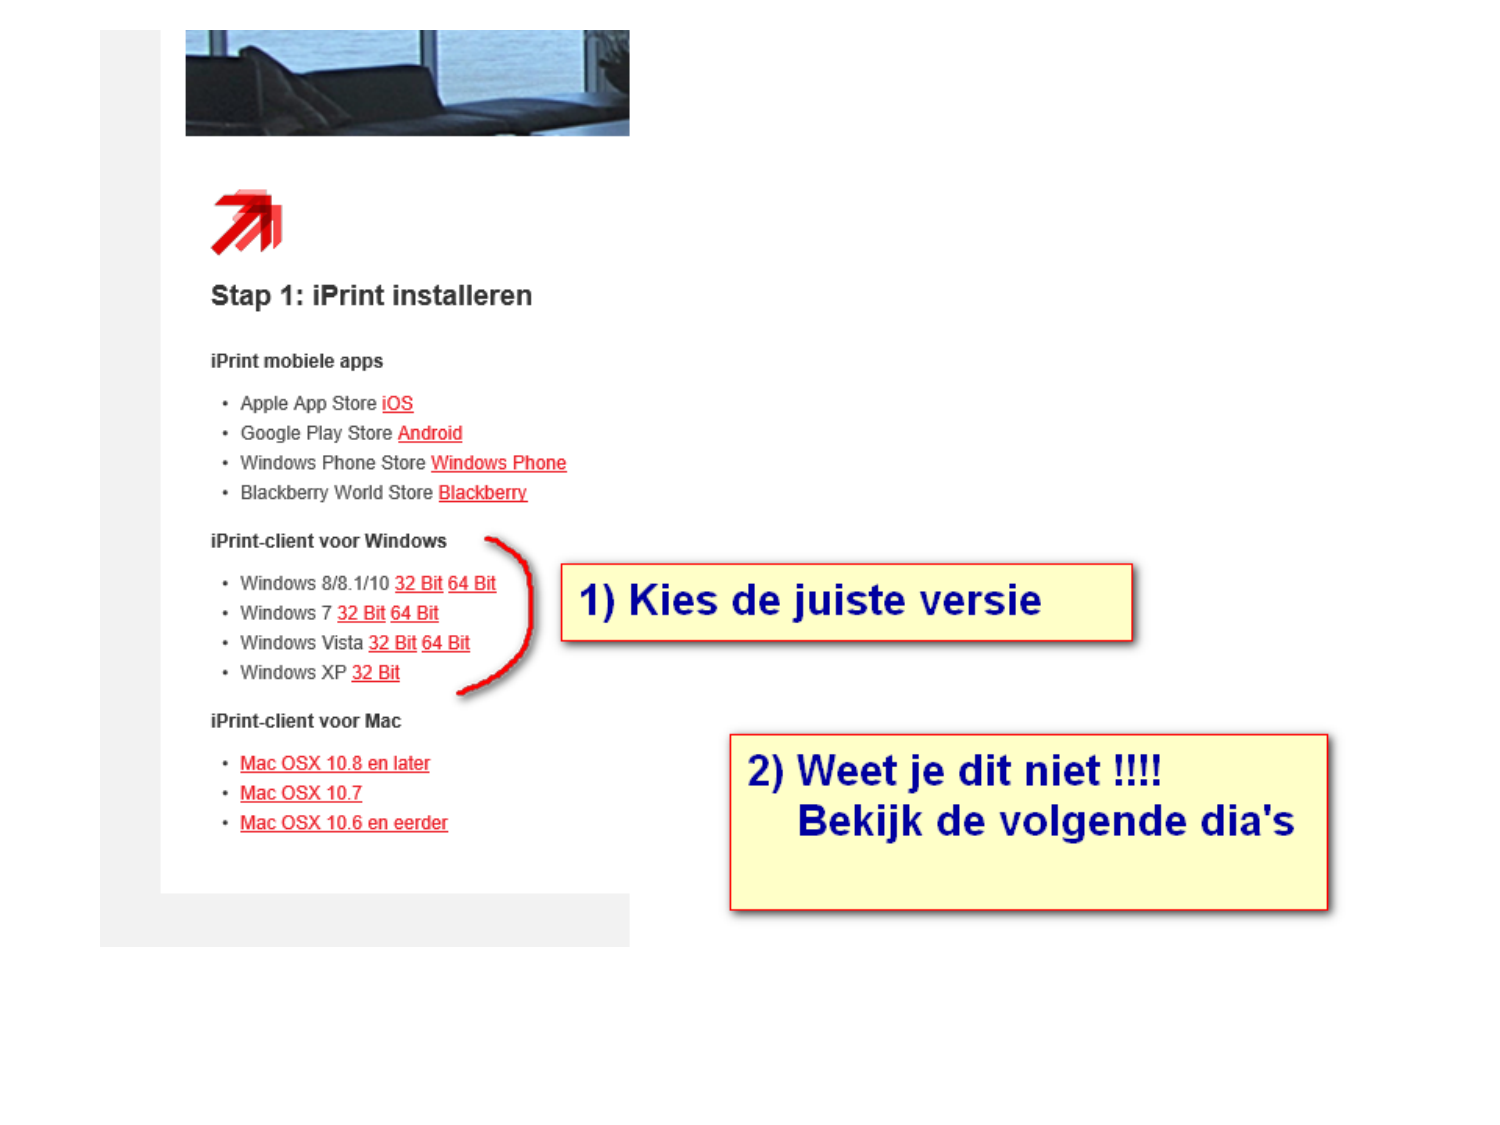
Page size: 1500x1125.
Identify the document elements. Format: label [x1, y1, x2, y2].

picture [100, 30, 1352, 947]
